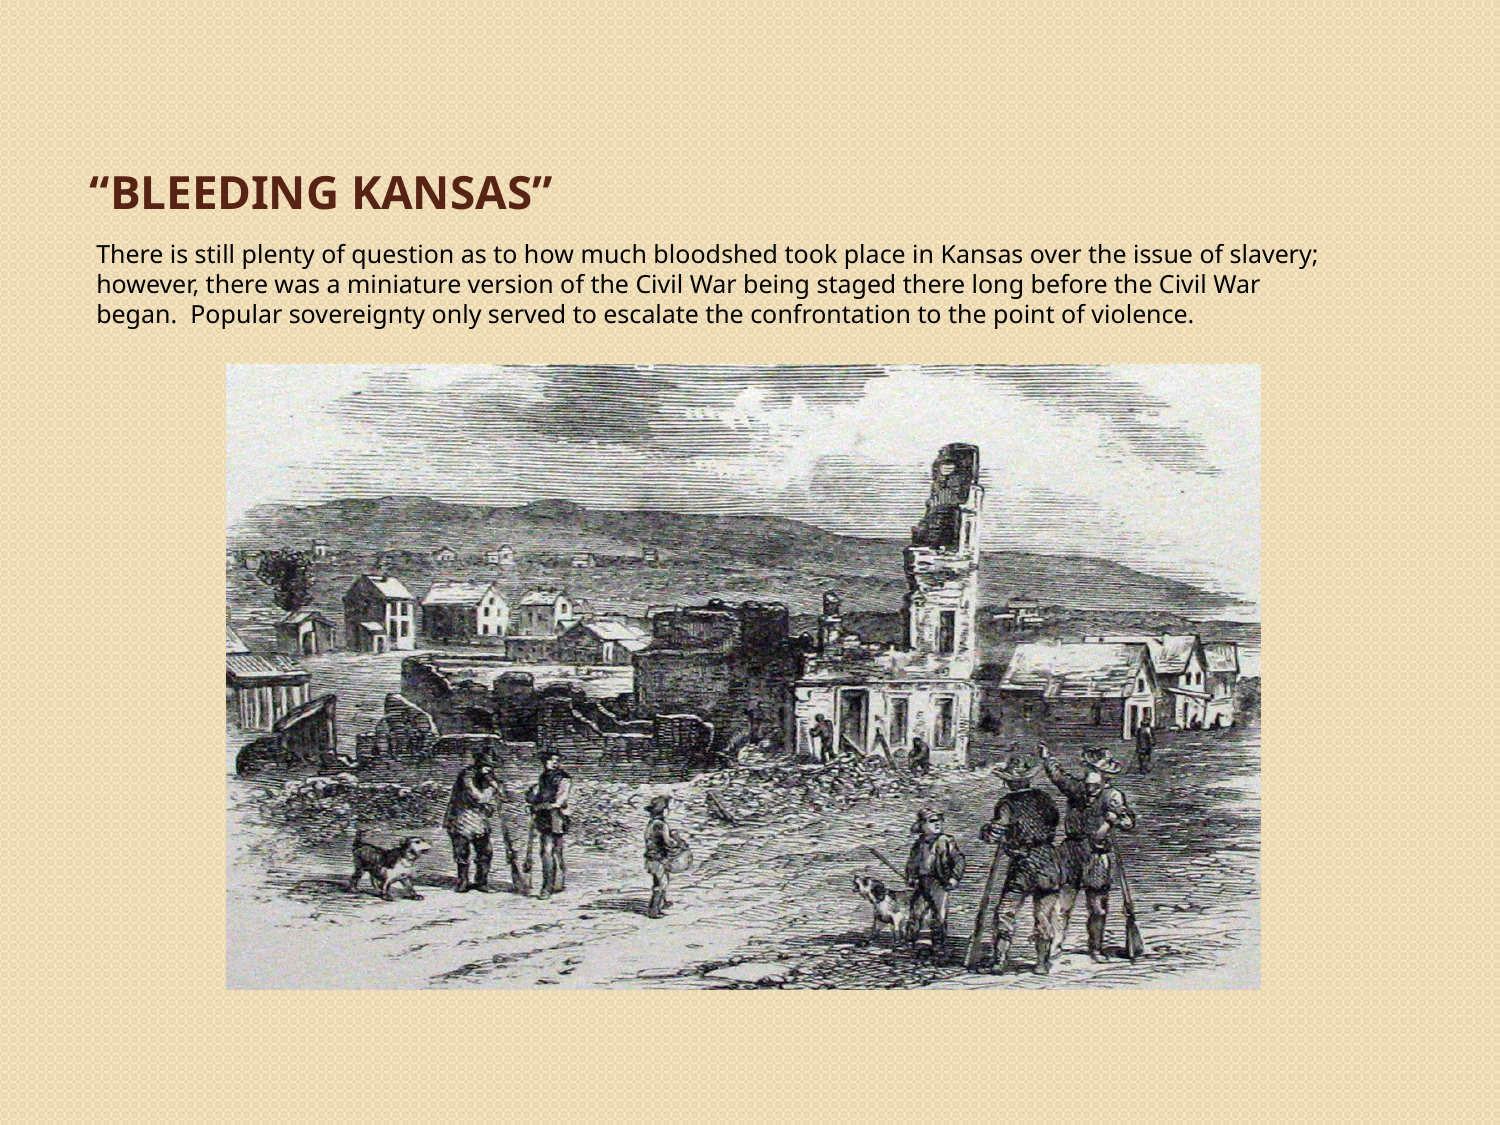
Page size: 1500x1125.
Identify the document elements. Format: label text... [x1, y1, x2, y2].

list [226, 364, 1261, 991]
title “Bleeding Kansas” [75, 35, 700, 227]
list There is still plenty of question as to how much bloodshed took place in Kansas over the issue of slavery; however, there was a miniature version of the Civil War being staged there long before the Civil War began. Popular sovereignty only served to escalate the confrontation to the point of violence. [75, 230, 1338, 346]
